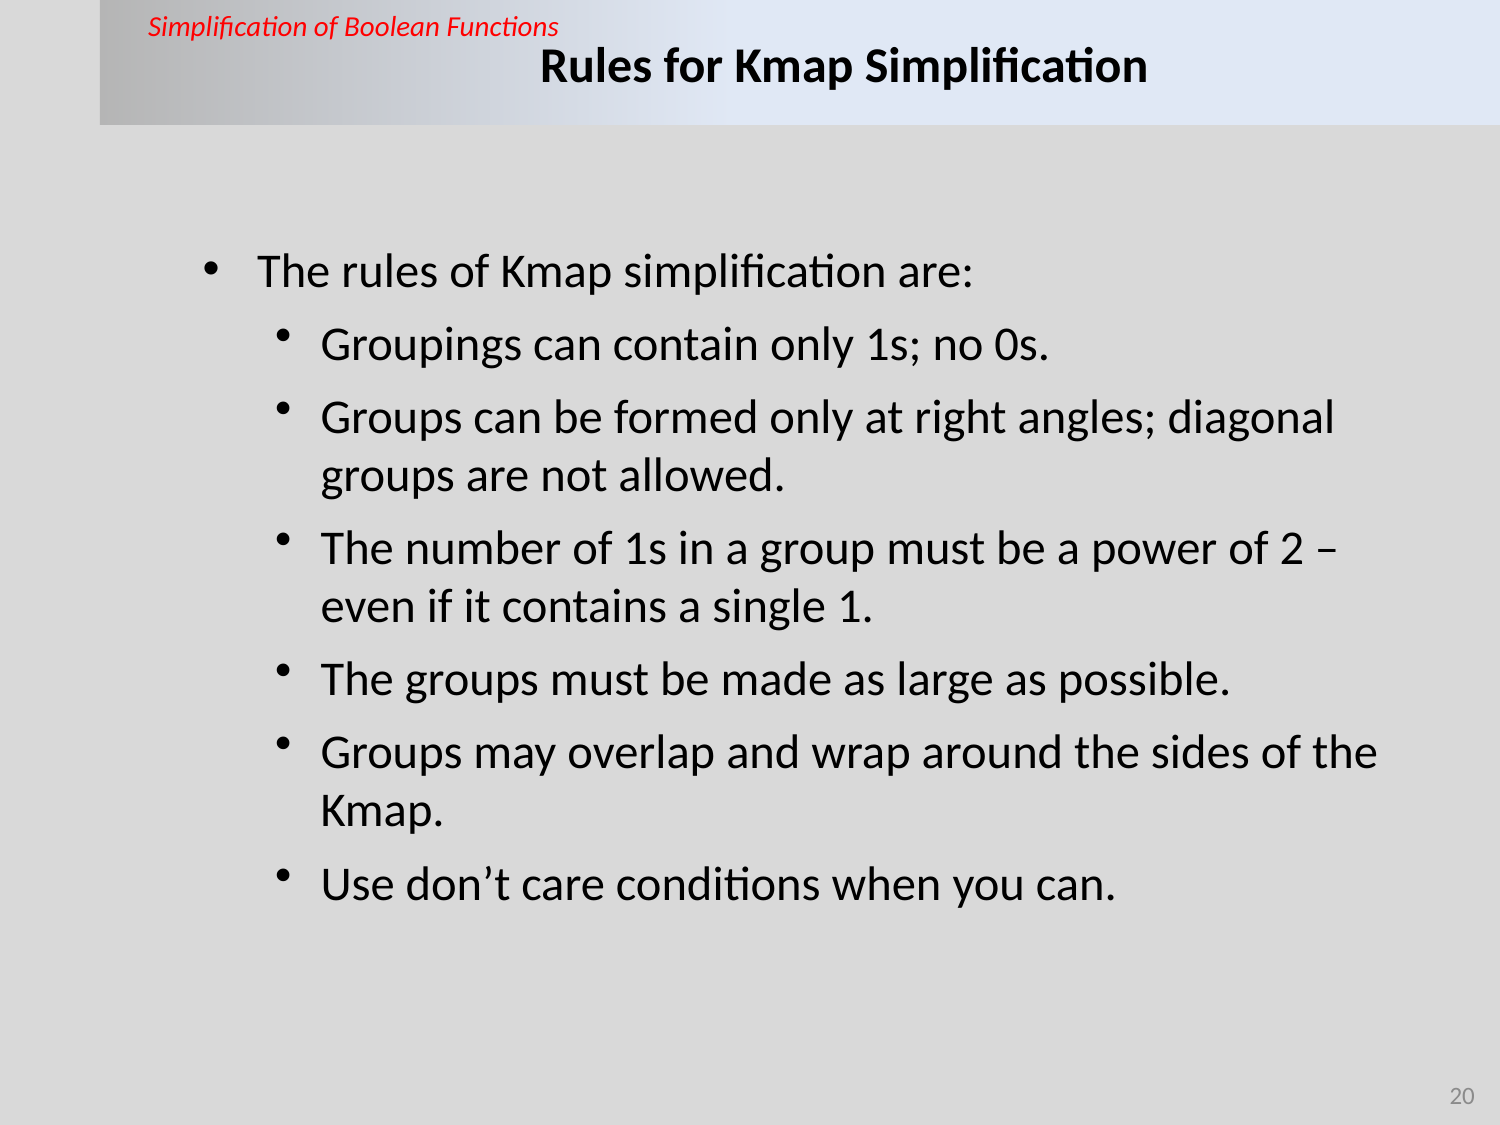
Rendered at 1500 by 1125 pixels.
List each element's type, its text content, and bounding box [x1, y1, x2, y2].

list The rules of Kmap simplification are: Groupings can contain only 1s; no 0s. Groups can be formed only at right angles; diagonal groups are not allowed. The number of 1s in a group must be a power of 2 – even if it contains a single 1. The groups must be made as large as possible. Groups may overlap and wrap around the sides of the Kmap. Use don’t care conditions when you can. [187, 231, 1438, 919]
title Rules for Kmap Simplification [225, 0, 1400, 125]
text_box Simplification of Boolean Functions [133, 0, 623, 50]
